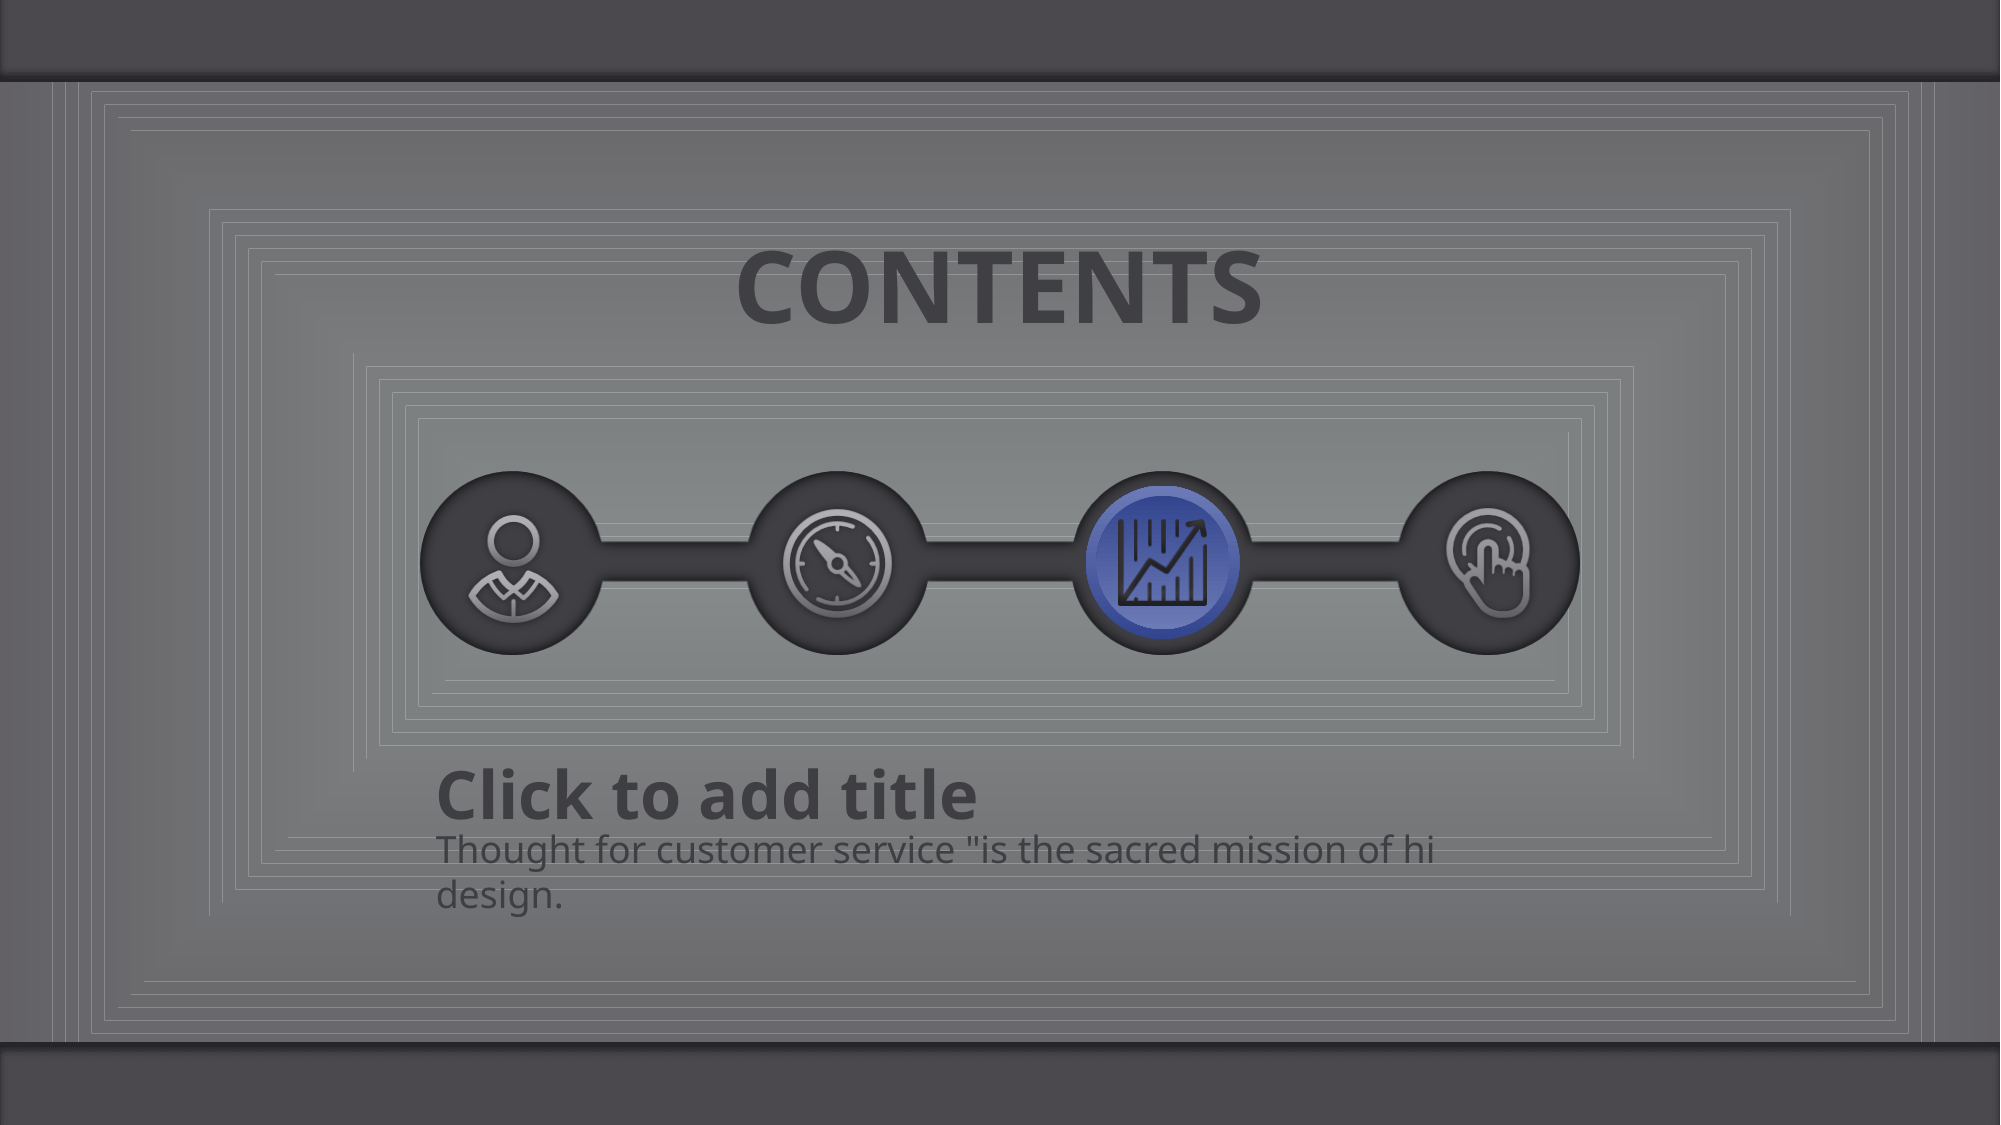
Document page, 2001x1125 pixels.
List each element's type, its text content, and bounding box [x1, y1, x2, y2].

picture [420, 470, 1580, 655]
text_box Thought for customer service "is the sacred mission of hi design. [421, 818, 1579, 924]
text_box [1085, 485, 1240, 640]
picture [0, 1042, 2000, 1125]
text_box CONTENTS [718, 216, 1280, 351]
picture [0, 0, 2000, 83]
text_box Click to add title [421, 745, 1038, 818]
